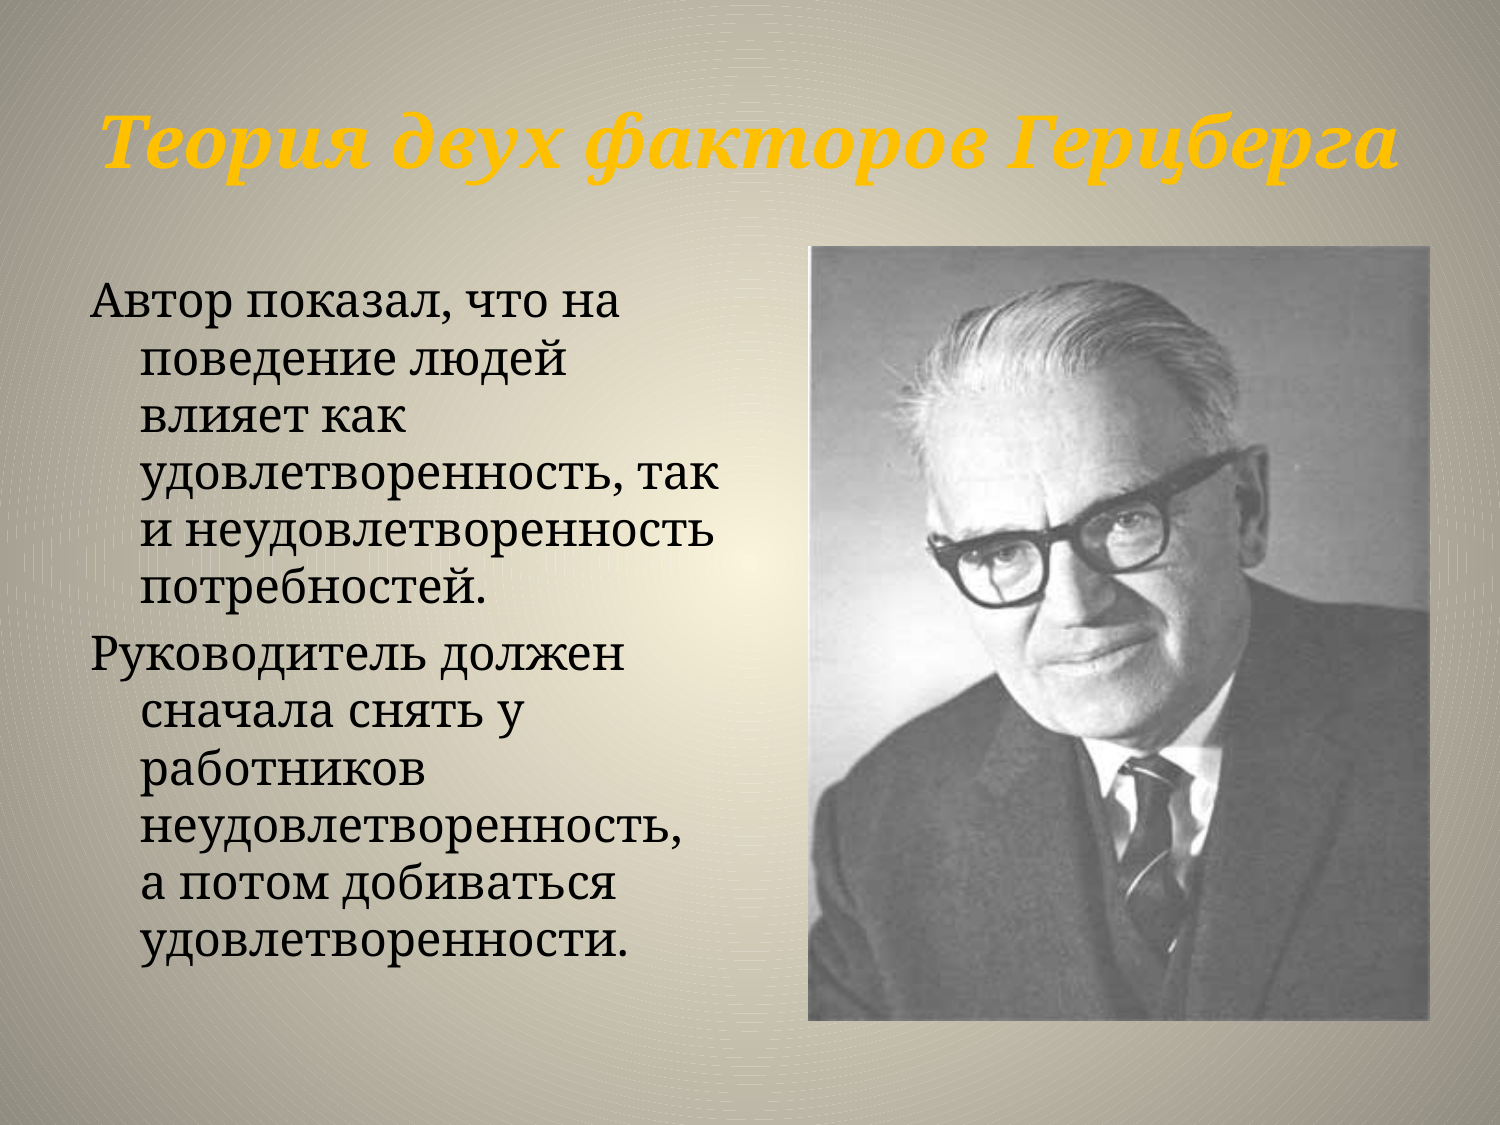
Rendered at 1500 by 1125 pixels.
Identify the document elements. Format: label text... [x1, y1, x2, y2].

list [808, 245, 1430, 1021]
title Теория двух факторов Герцберга [75, 45, 1425, 233]
list Автор показал, что на поведение людей влияет как удовлетворенность, так и неудовлетворенность потребностей. Руководитель должен сначала снять у работников неудовлетворенность, а потом добиваться удовлетворенности. [75, 262, 738, 1005]
